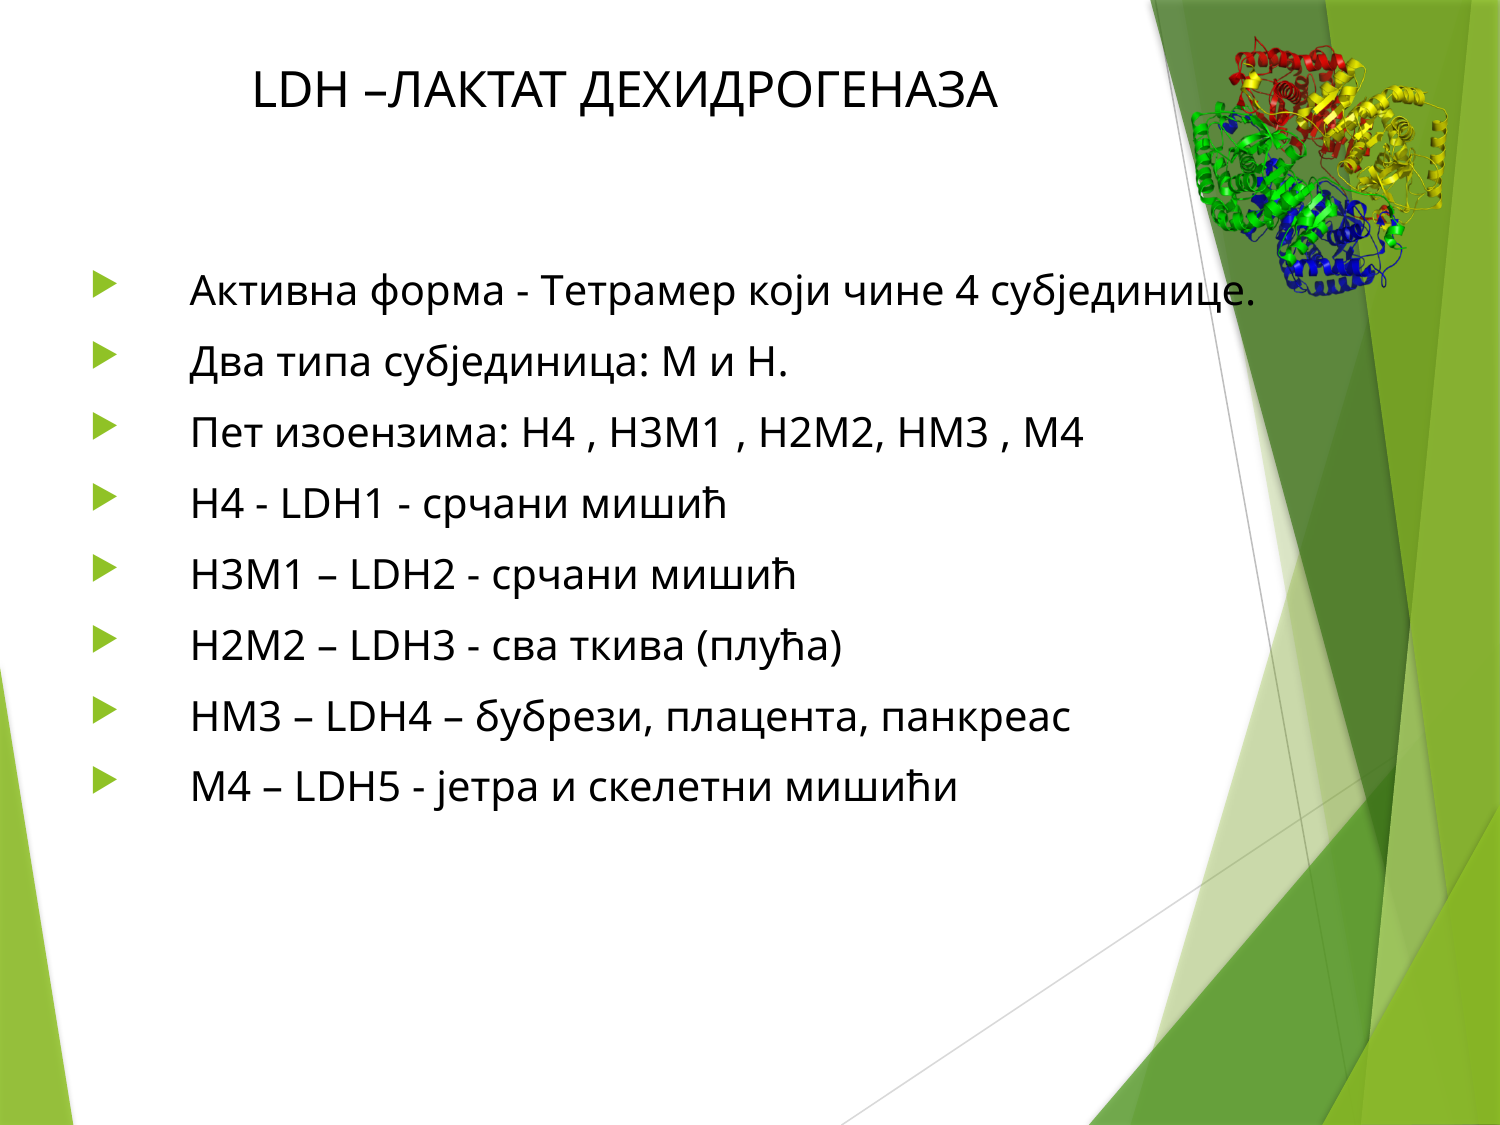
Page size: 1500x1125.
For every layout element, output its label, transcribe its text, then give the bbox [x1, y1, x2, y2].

text_box Активна форма - Tетрамер који чине 4 субјединице. Два типа субјединица: M и H. Пет изоензима: H4 , H3M1 , H2M2, HM3 , M4 H4 - LDH1 - срчани мишић H3M1 – LDH2 - срчани мишић H2M2 – LDH3 - сва ткива (плућа) HM3 – LDH4 – бубрези, плацента, панкреас M4 – LDH5 - јетра и скелетни мишићи [74, 125, 1500, 1125]
picture [1174, 24, 1463, 313]
text_box LDH –ЛАКТАТ ДЕХИДРОГЕНАЗА [68, 50, 1169, 238]
